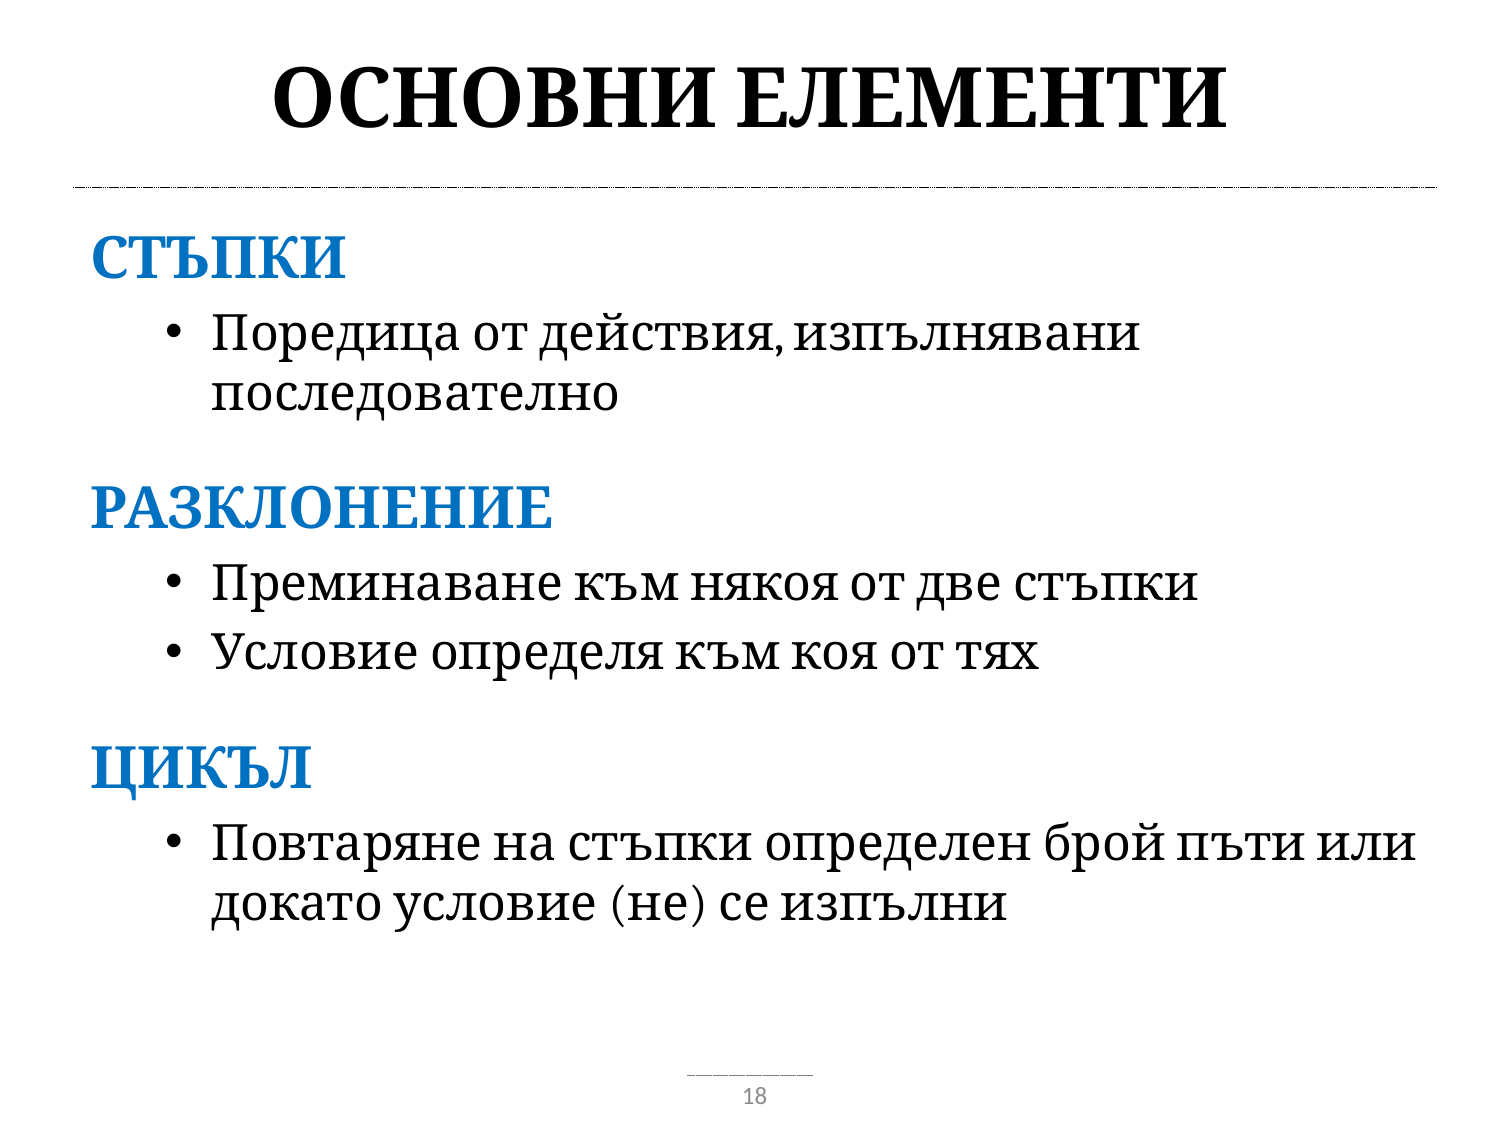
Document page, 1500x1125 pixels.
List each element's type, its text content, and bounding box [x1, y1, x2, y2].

slide_number 18 [579, 1065, 930, 1125]
list Стъпки Поредица от действия, изпълнявани последователно Разклонение Преминаване към някоя от две стъпки Условие определя към коя от тях Цикъл Повтаряне на стъпки определен брой пъти или докато условие (не) се изпълни [75, 212, 1450, 1063]
title Основни елементи [0, 0, 1500, 188]
